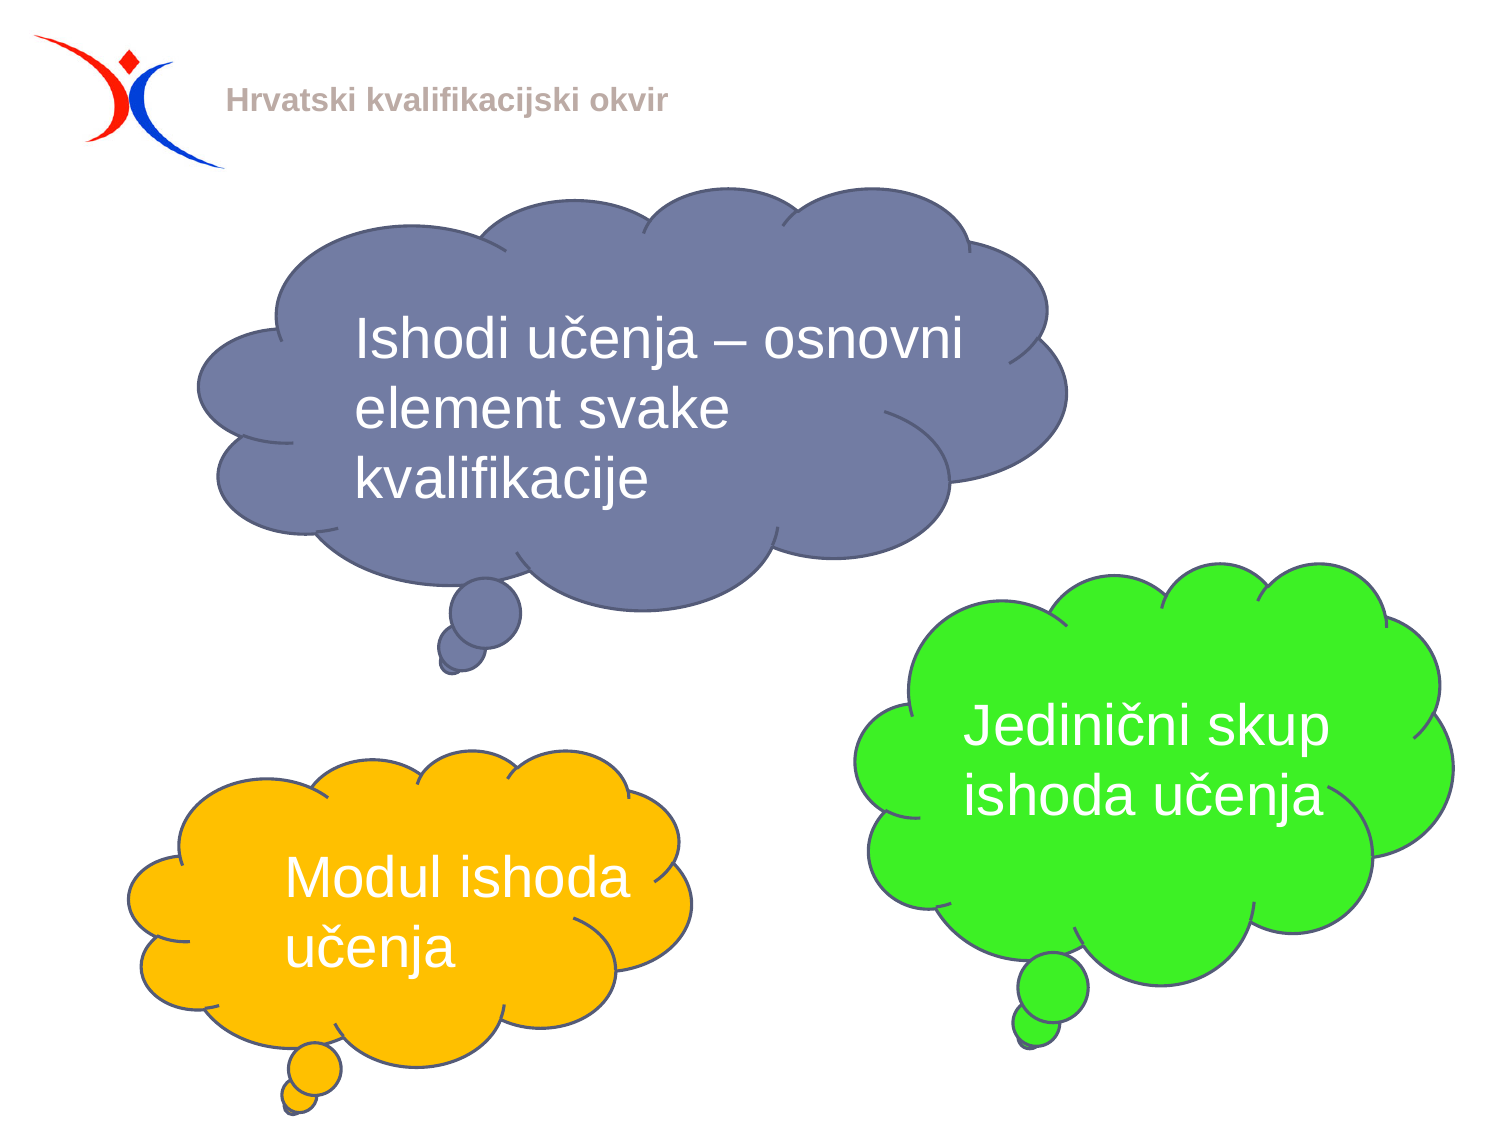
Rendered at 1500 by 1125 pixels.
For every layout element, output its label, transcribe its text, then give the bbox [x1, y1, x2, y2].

text_box Ishodi učenja – osnovni element svake kvalifikacije [339, 292, 997, 518]
text_box [196, 187, 1069, 676]
text_box Hrvatski kvalifikacijski okvir [235, 70, 832, 125]
text_box Jedinični skup ishoda učenja [949, 679, 1383, 835]
text_box Modul ishoda učenja [269, 831, 657, 987]
text_box [126, 749, 694, 1117]
picture [29, 30, 229, 172]
text_box [853, 562, 1455, 1051]
